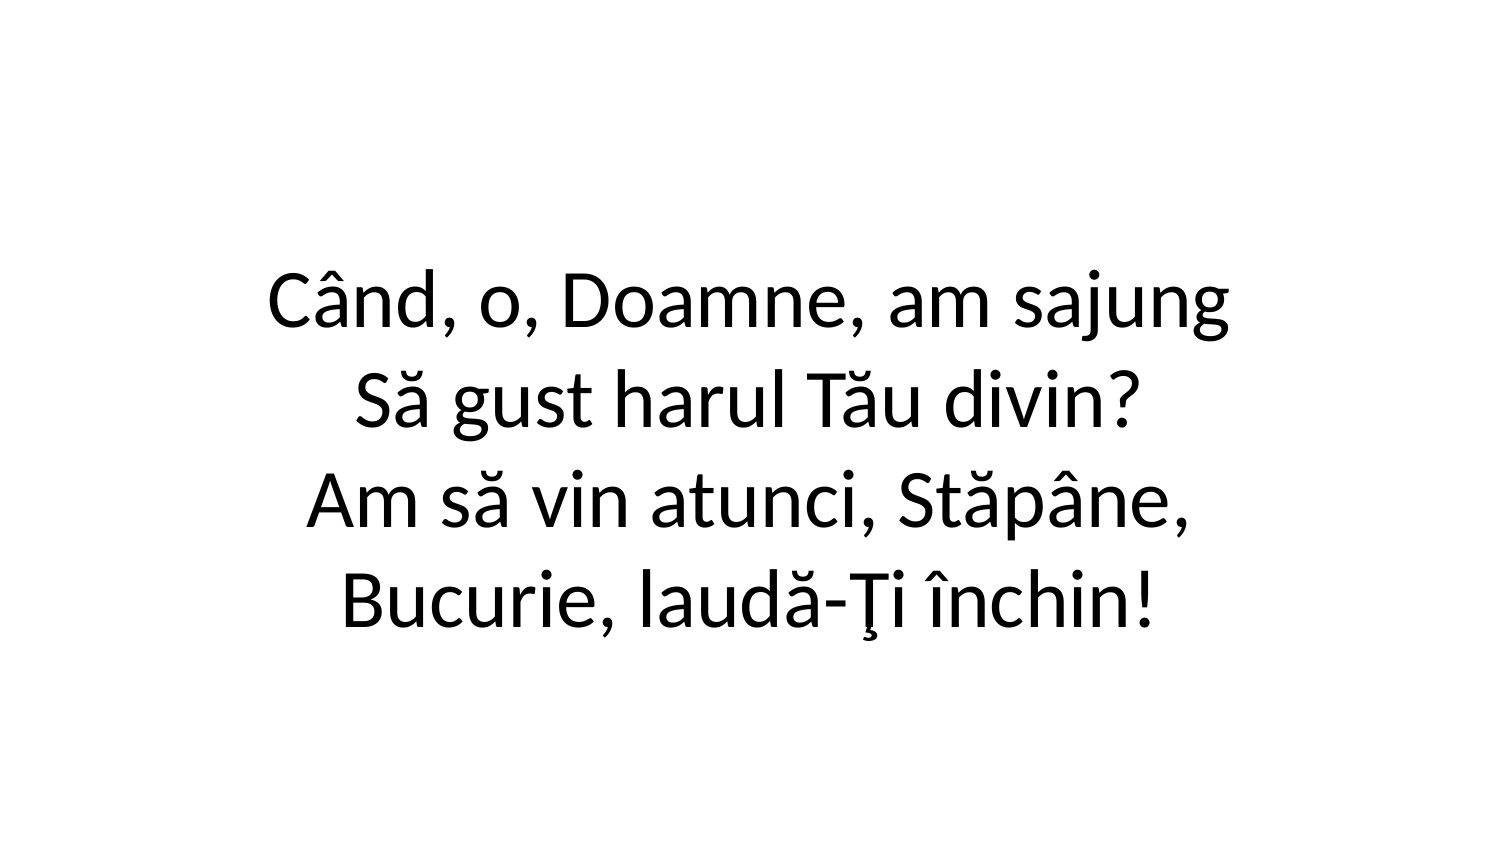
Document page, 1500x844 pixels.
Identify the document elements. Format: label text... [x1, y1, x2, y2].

text_box Când, o, Doamne, am sajung Să gust harul Tău divin? Am să vin atunci, Stăpâne, Bucurie, laudă-Ţi închin! [252, 192, 1248, 652]
